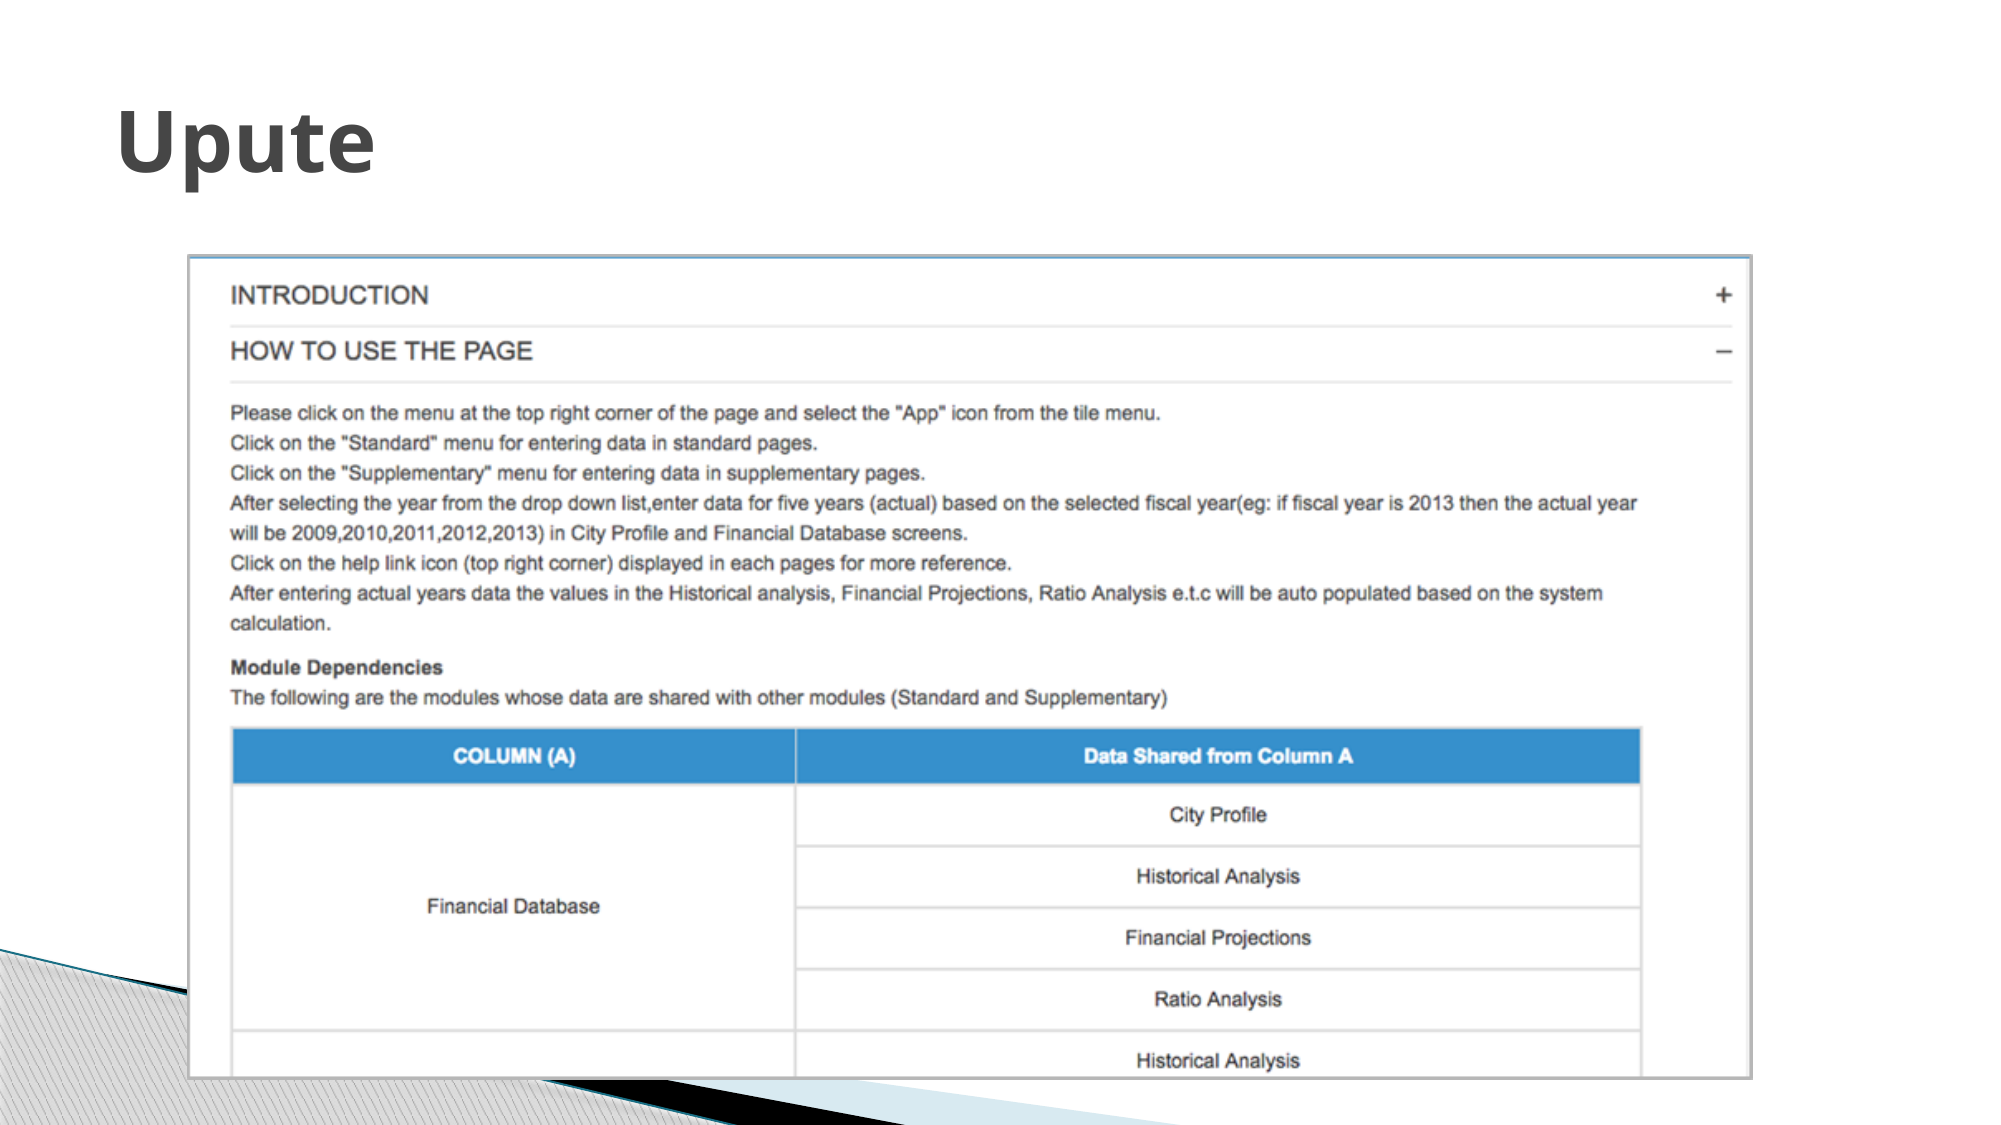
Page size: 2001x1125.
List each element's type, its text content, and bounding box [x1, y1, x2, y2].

title Upute [99, 45, 1900, 233]
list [187, 254, 1753, 1081]
